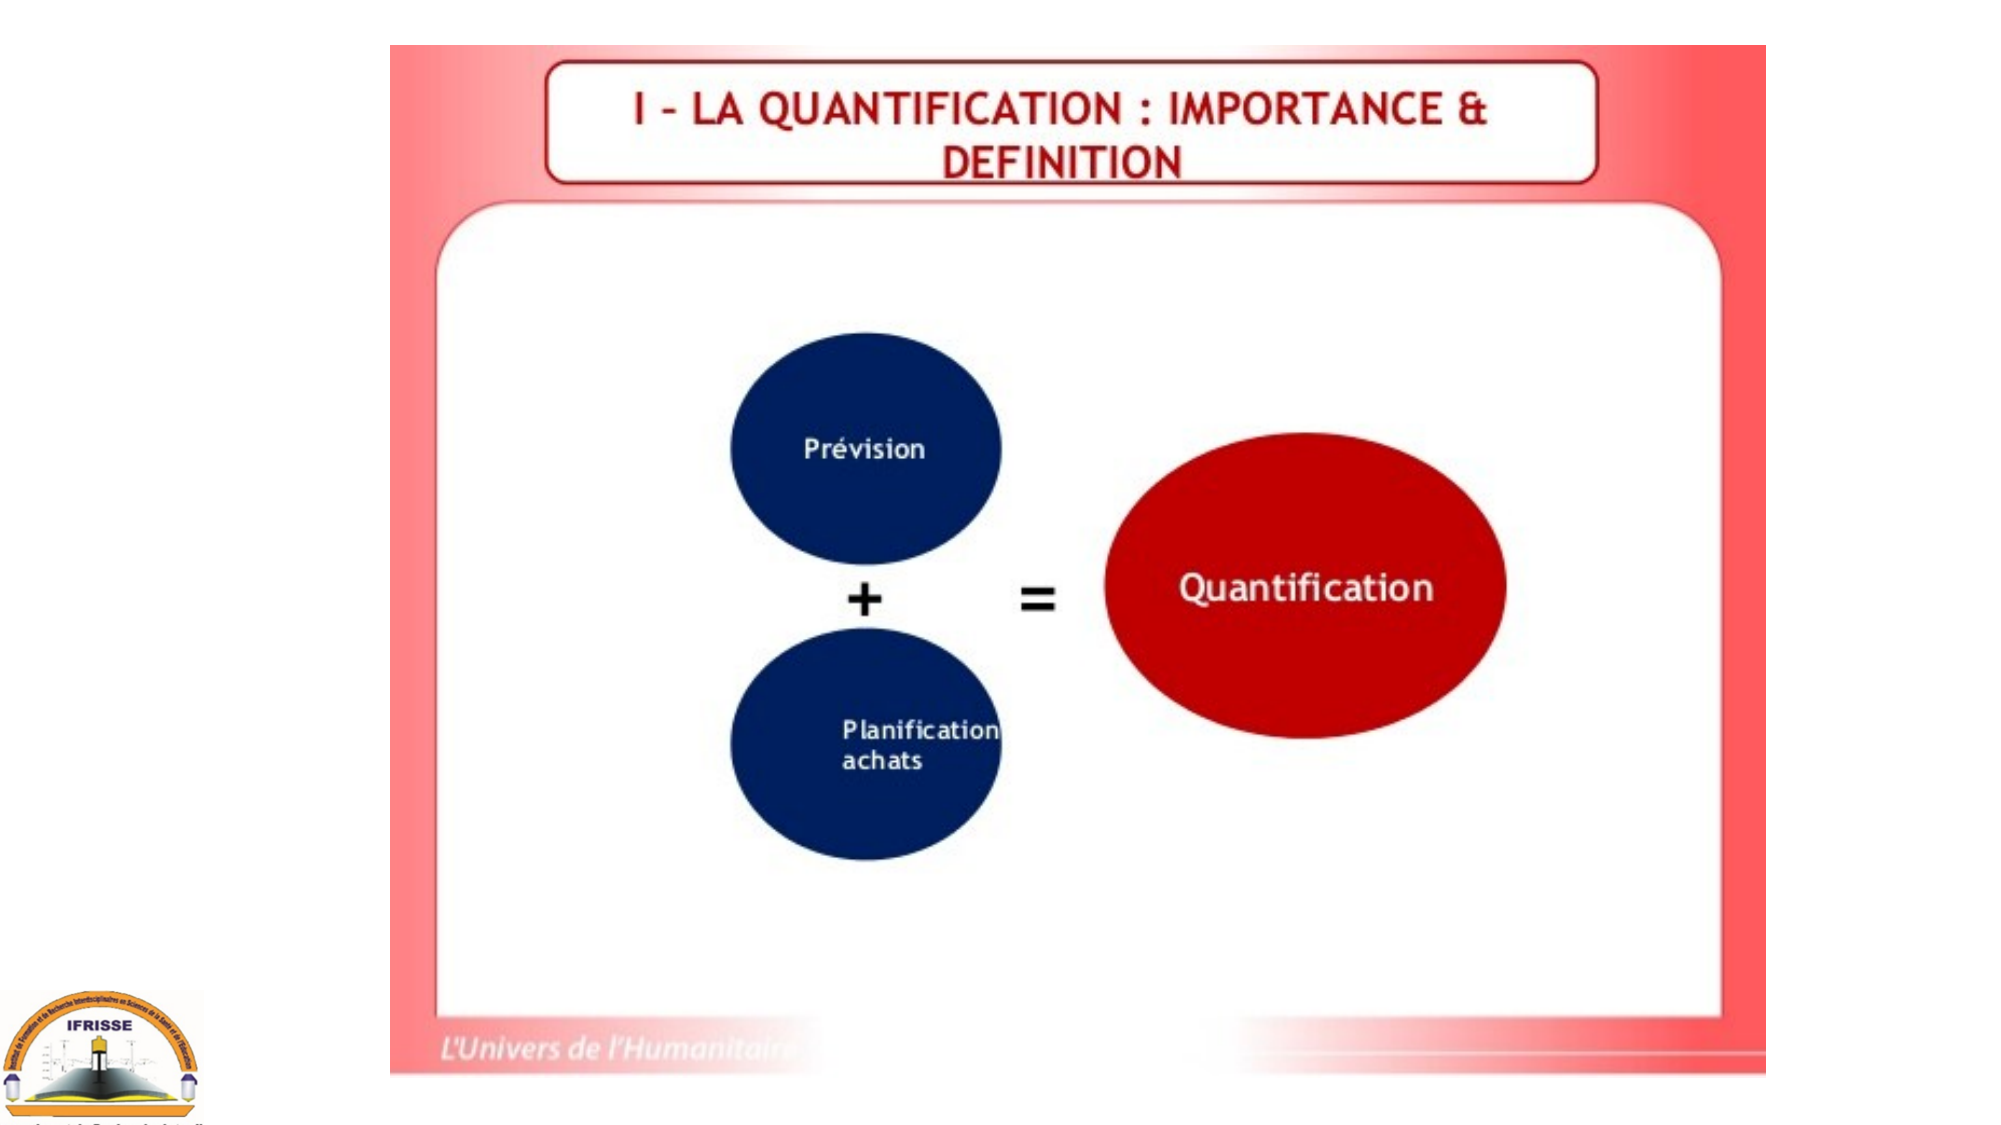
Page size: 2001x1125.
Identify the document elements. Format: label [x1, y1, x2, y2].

picture [0, 990, 204, 1125]
picture [390, 45, 1766, 1078]
